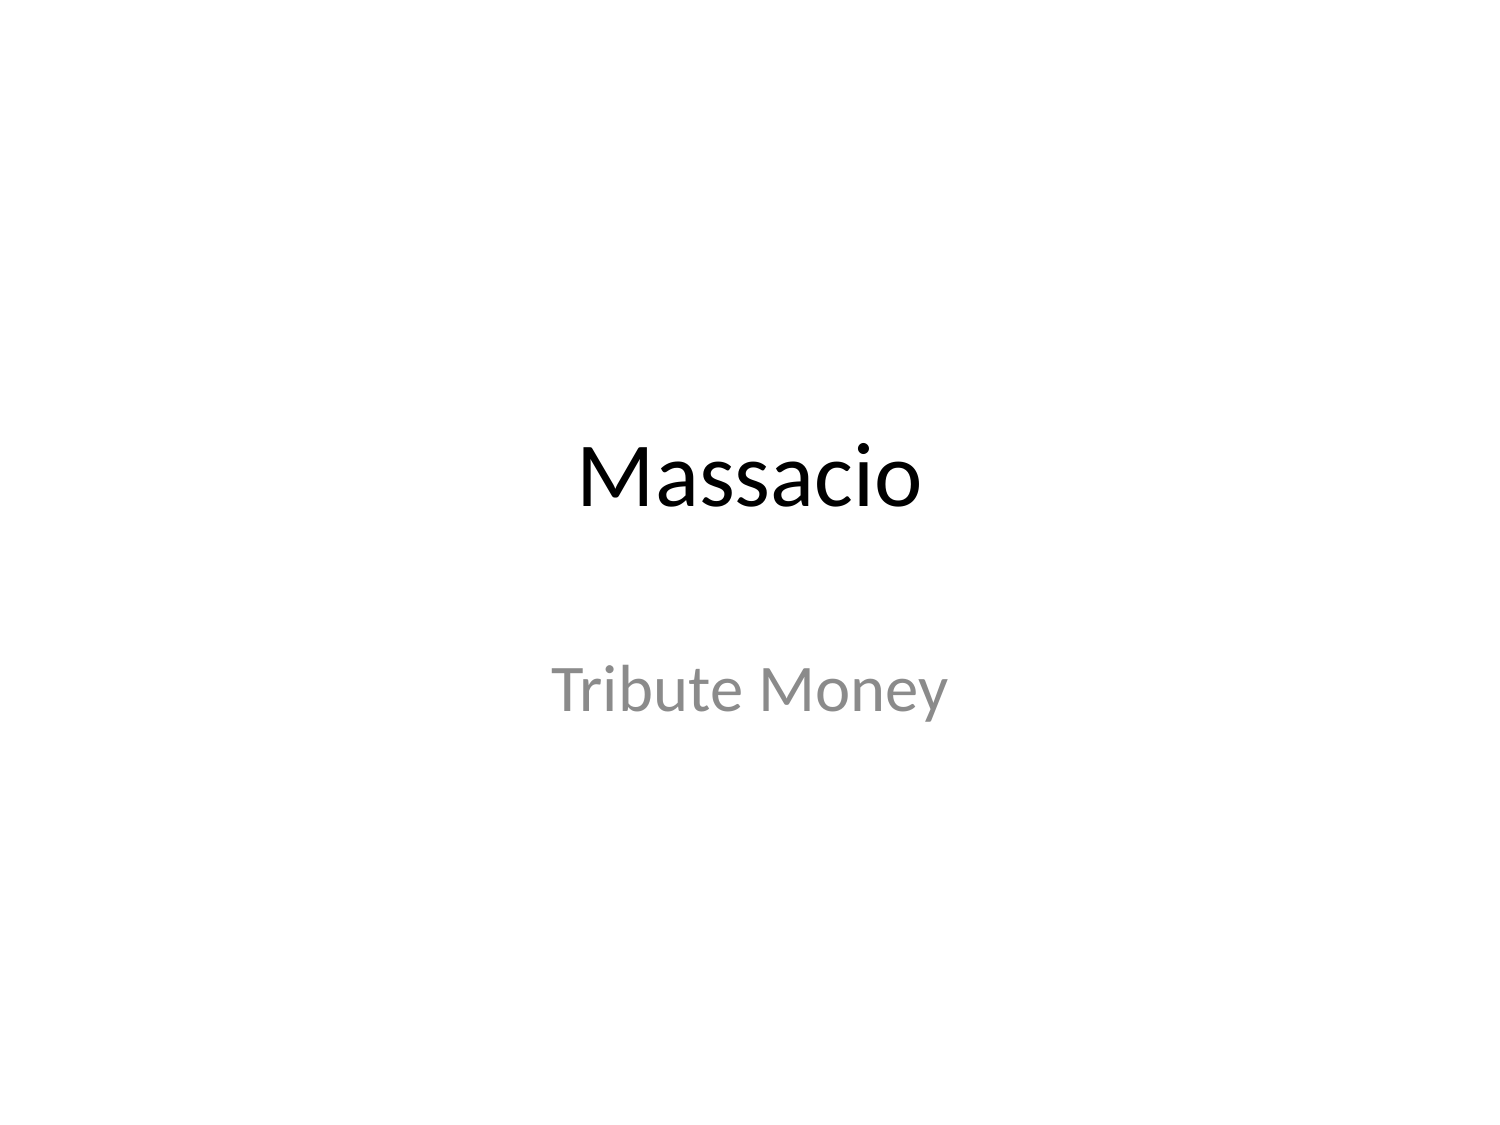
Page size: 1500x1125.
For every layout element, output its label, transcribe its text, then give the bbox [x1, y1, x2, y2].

subtitle Tribute Money [225, 637, 1275, 925]
title Massacio [112, 349, 1388, 591]
